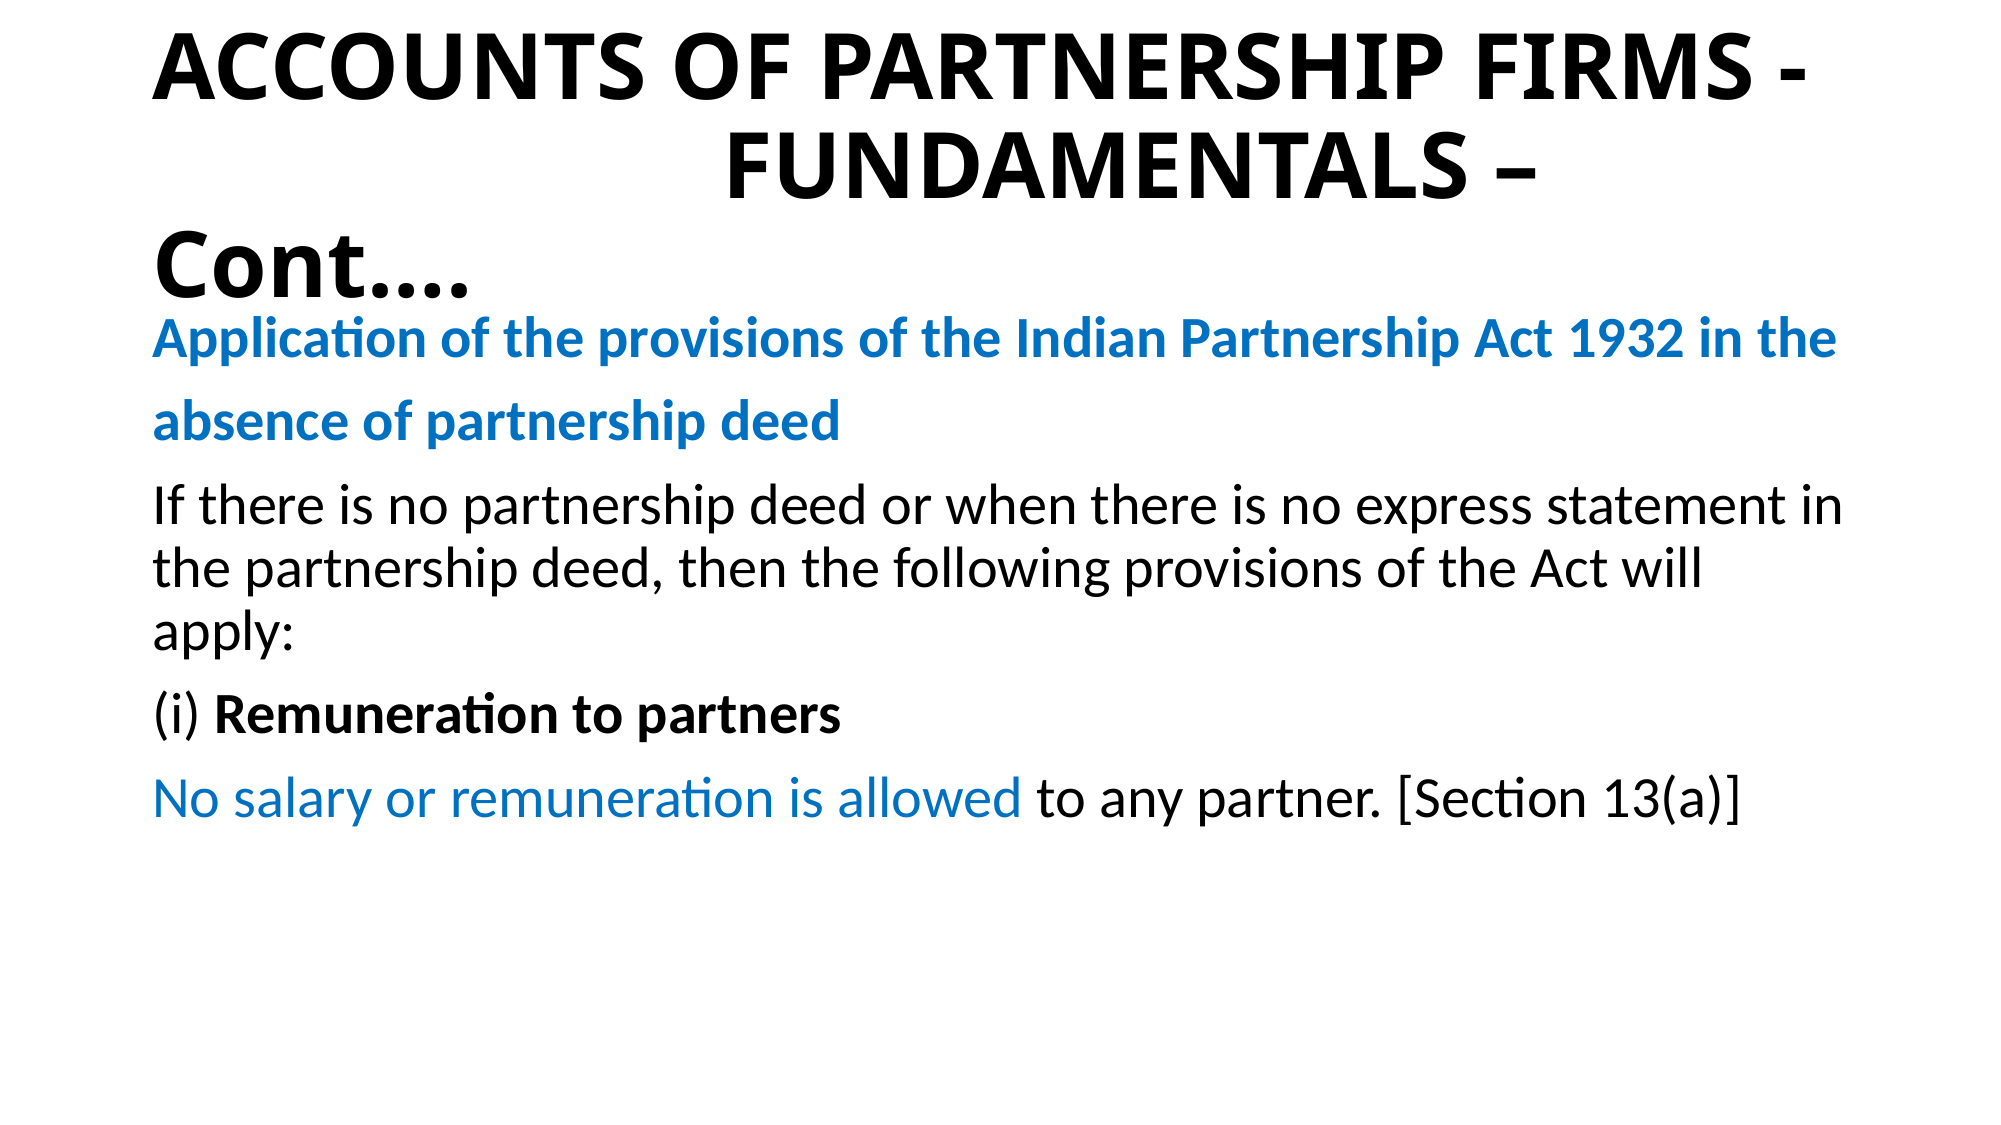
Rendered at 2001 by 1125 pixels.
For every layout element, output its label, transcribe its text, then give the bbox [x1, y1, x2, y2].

title ACCOUNTS OF PARTNERSHIP FIRMS - FUNDAMENTALS – Cont…. [137, 59, 1863, 278]
list Application of the provisions of the Indian Partnership Act 1932 in the absence of partnership deed If there is no partnership deed or when there is no express statement in the partnership deed, then the following provisions of the Act will apply: (i) Remuneration to partners No salary or remuneration is allowed to any partner. [Section 13(a)] [137, 299, 1863, 1014]
